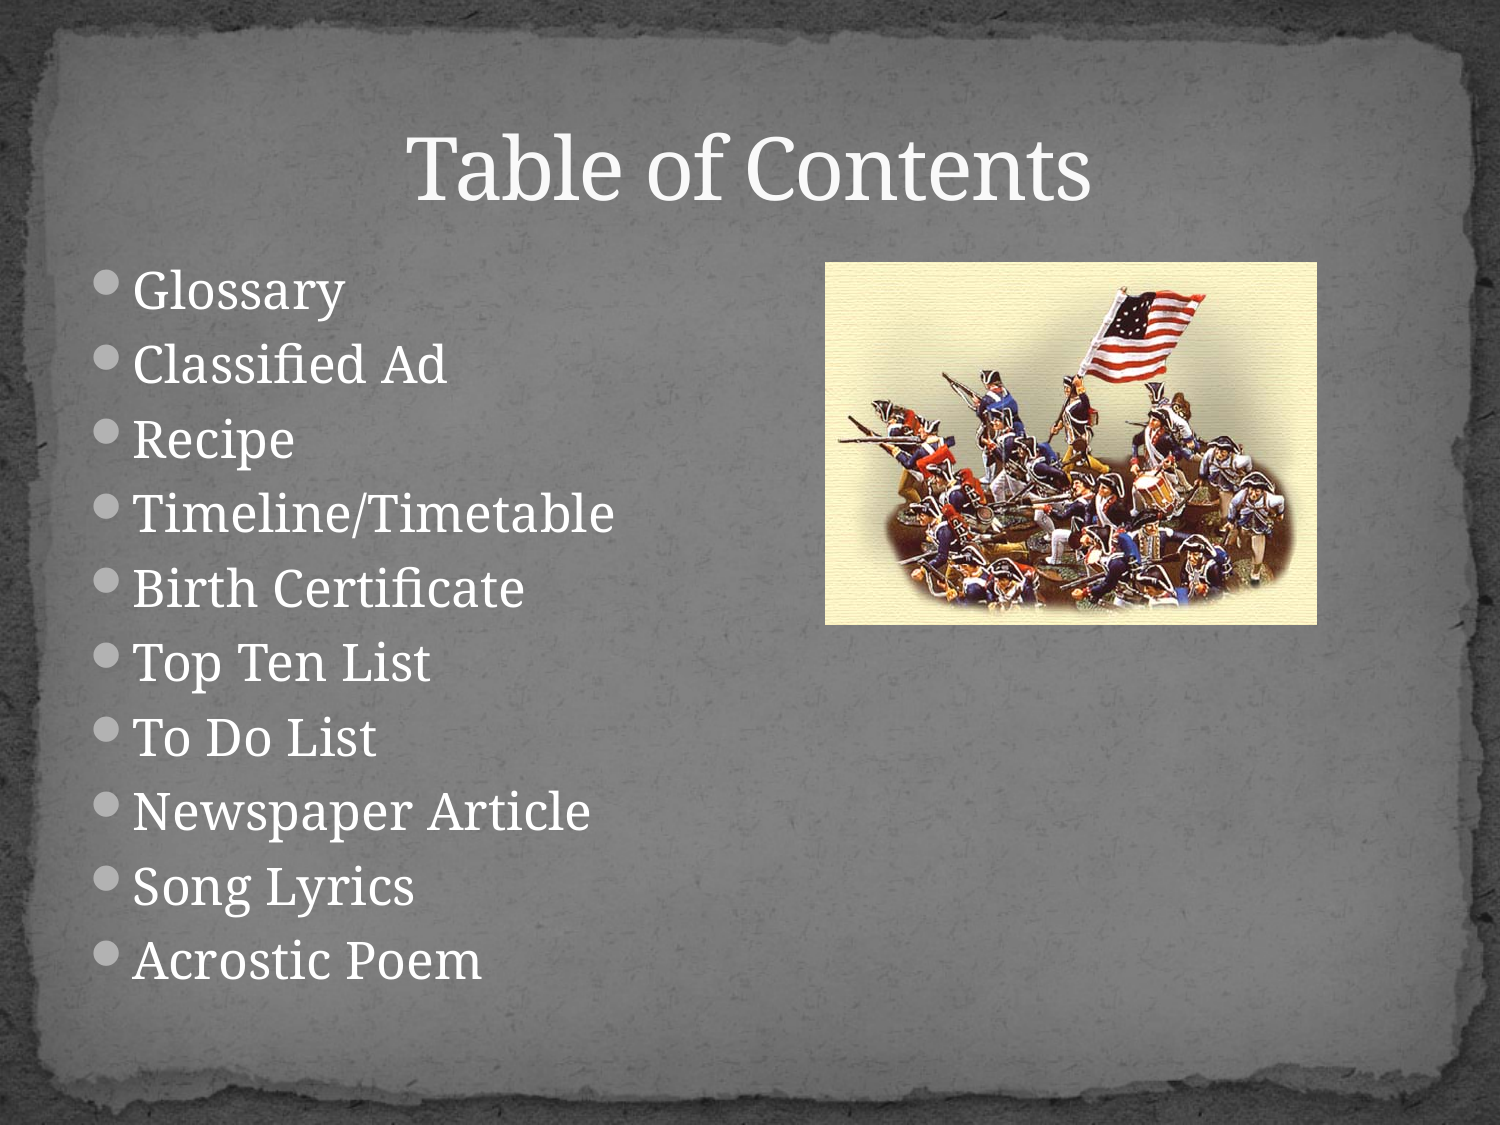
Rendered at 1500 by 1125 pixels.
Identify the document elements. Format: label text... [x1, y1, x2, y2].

picture [825, 262, 1317, 625]
title Table of Contents [74, 24, 1425, 225]
list Glossary Classified Ad Recipe Timeline/Timetable Birth Certificate Top Ten List To Do List Newspaper Article Song Lyrics Acrostic Poem [75, 249, 1425, 1000]
